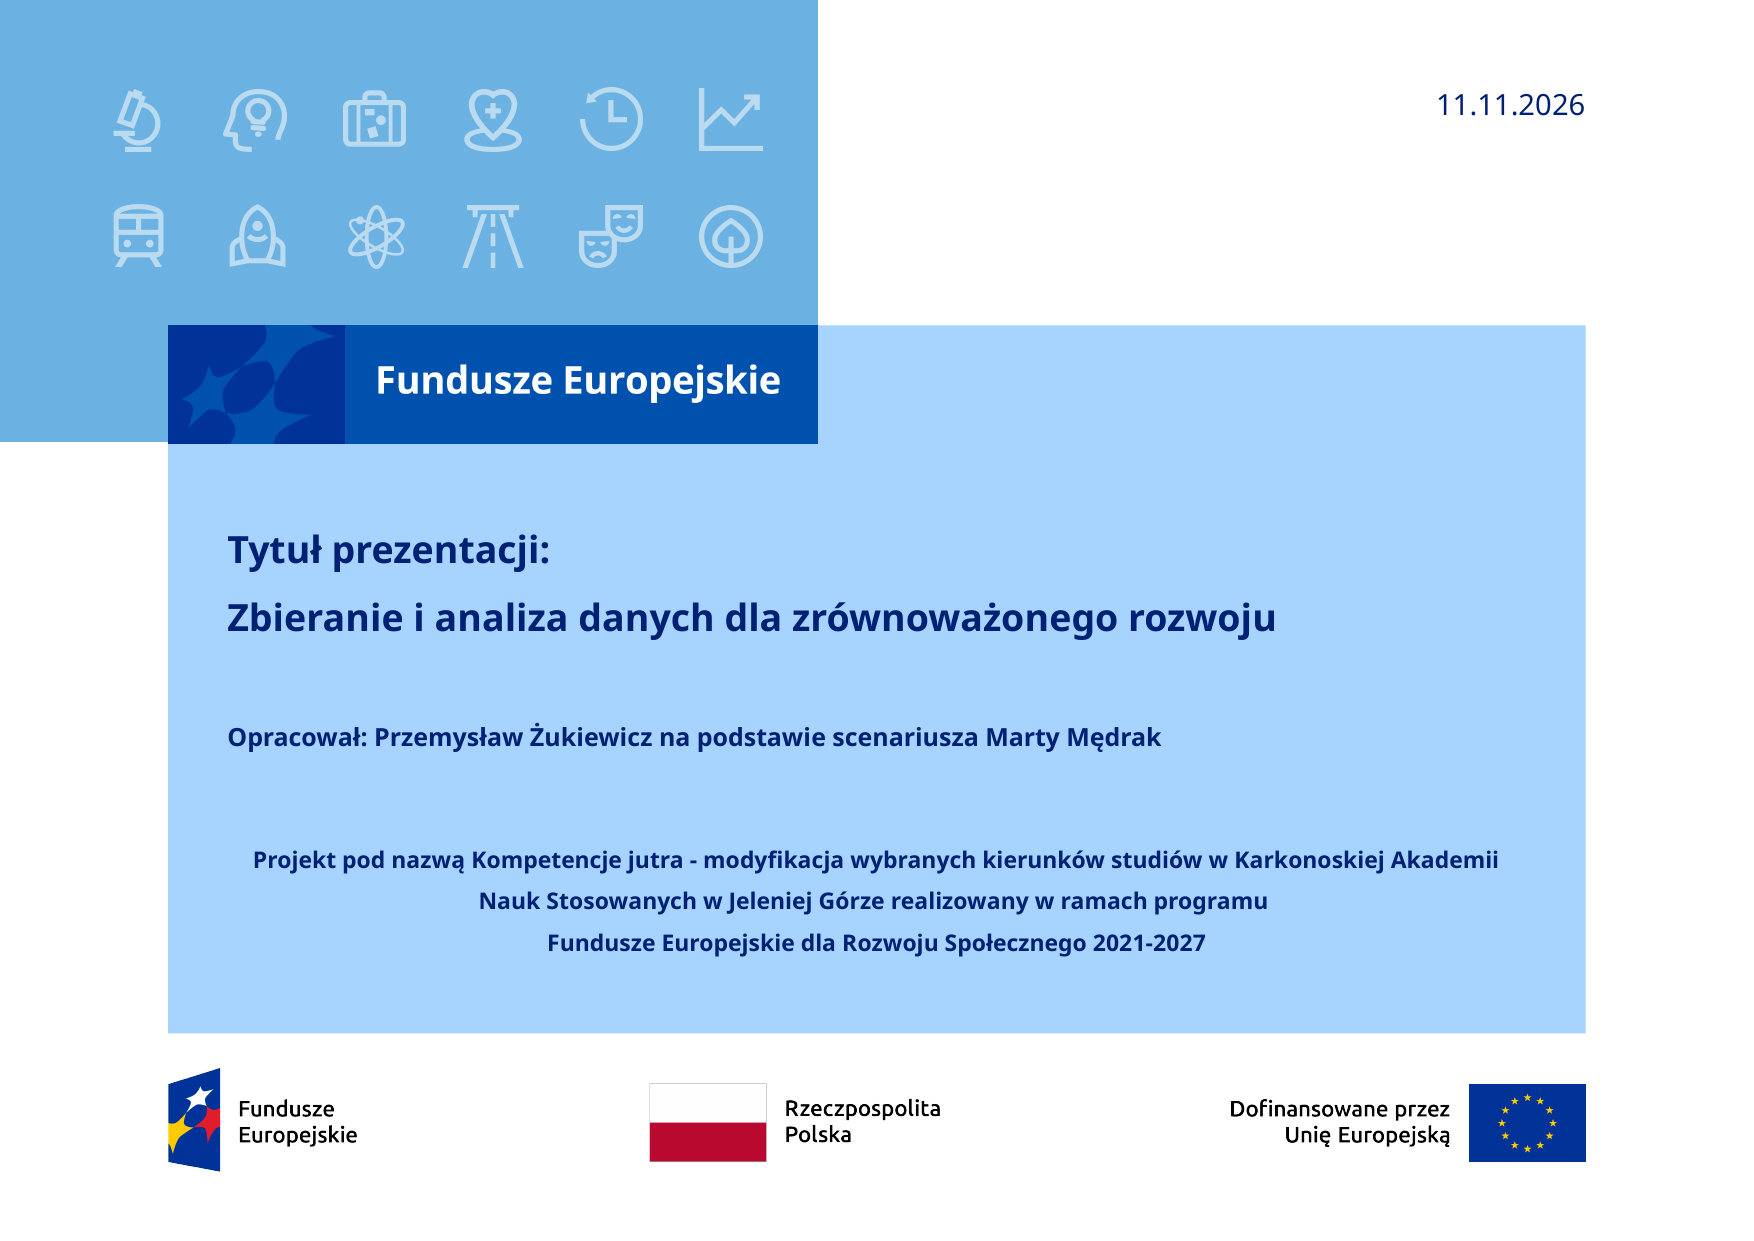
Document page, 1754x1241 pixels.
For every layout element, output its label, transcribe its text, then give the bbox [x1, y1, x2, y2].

picture [168, 325, 818, 444]
picture [129, 1045, 396, 1201]
title Tytuł prezentacji: Zbieranie i analiza danych dla zrównoważonego rozwoju Opracował: Przemysław Żukiewicz na podstawie scenariusza Marty Mędrak [227, 503, 1527, 786]
picture [610, 1044, 979, 1201]
picture [1192, 1045, 1625, 1201]
subtitle Projekt pod nazwą Kompetencje jutra - modyfikacja wybranych kierunków studiów w Karkonoskiej Akademii Nauk Stosowanych w Jeleniej Górze realizowany w ramach programu Fundusze Europejskie dla Rozwoju Społecznego 2021-2027 [227, 797, 1527, 975]
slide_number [1290, 88, 1586, 146]
